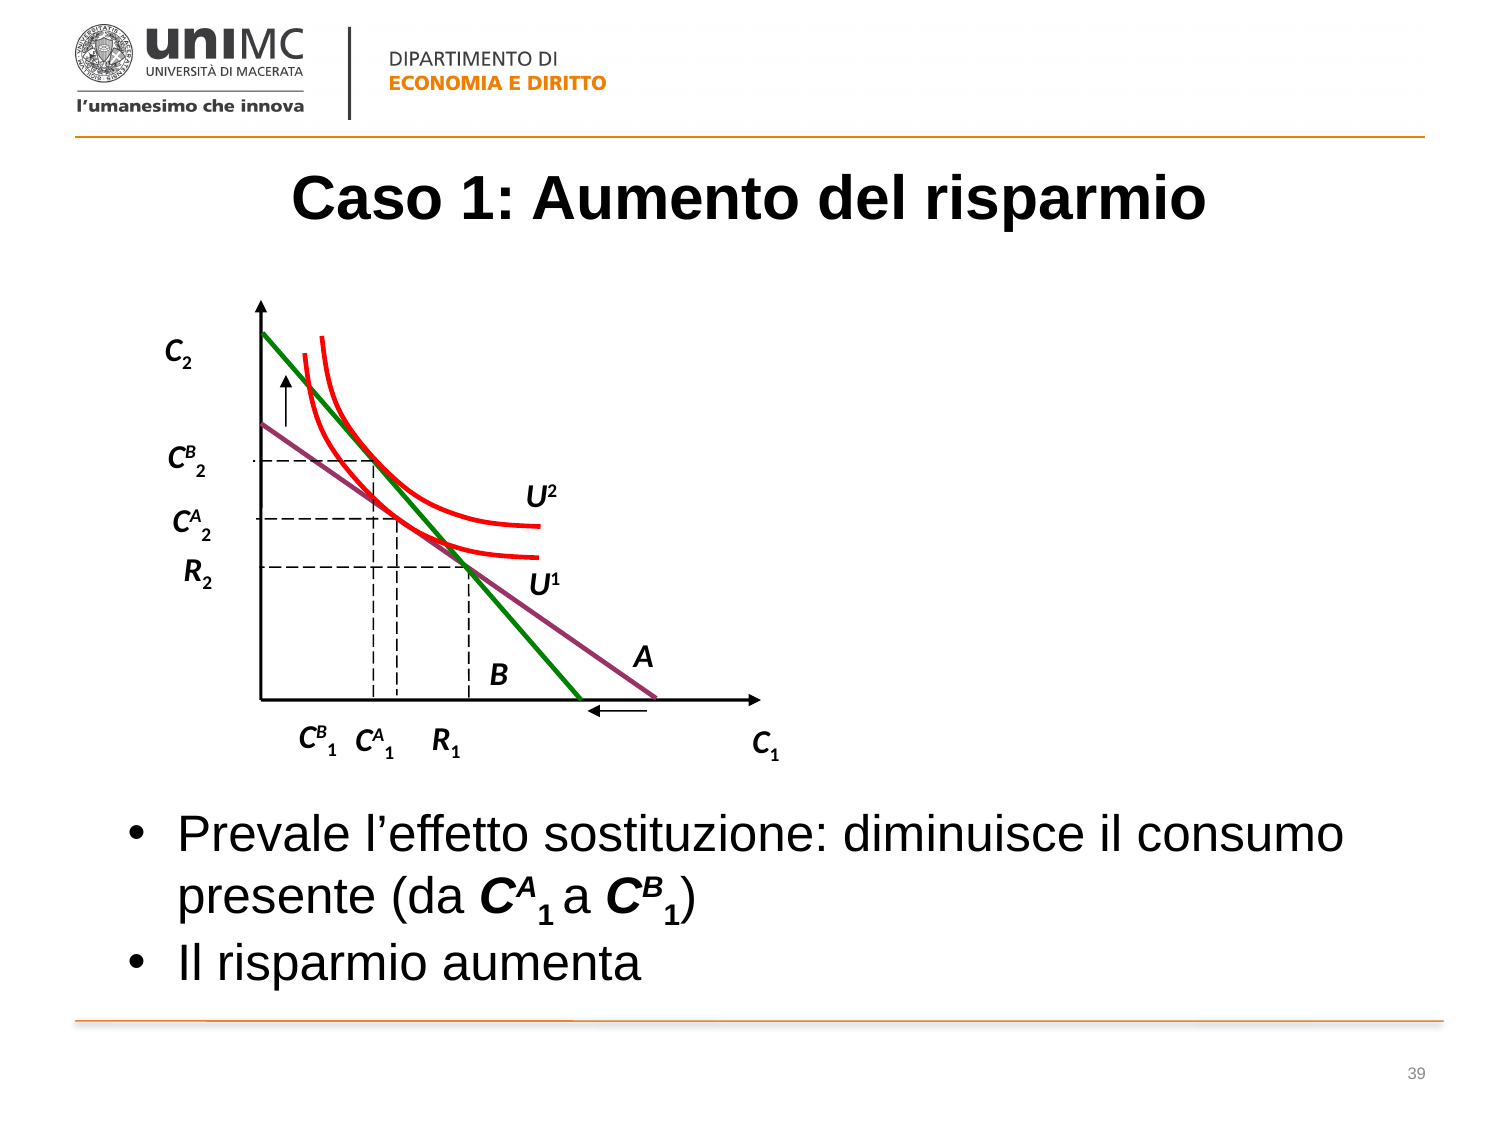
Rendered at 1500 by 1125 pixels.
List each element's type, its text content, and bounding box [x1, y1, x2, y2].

slide_number 39 [1091, 1042, 1442, 1103]
list Prevale l’effetto sostituzione: diminuisce il consumo presente (da CA1 a CB1) Il risparmio aumenta [112, 800, 1388, 1000]
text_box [149, 299, 837, 788]
title Caso 1: Aumento del risparmio [75, 149, 1425, 241]
picture [75, 24, 1425, 138]
